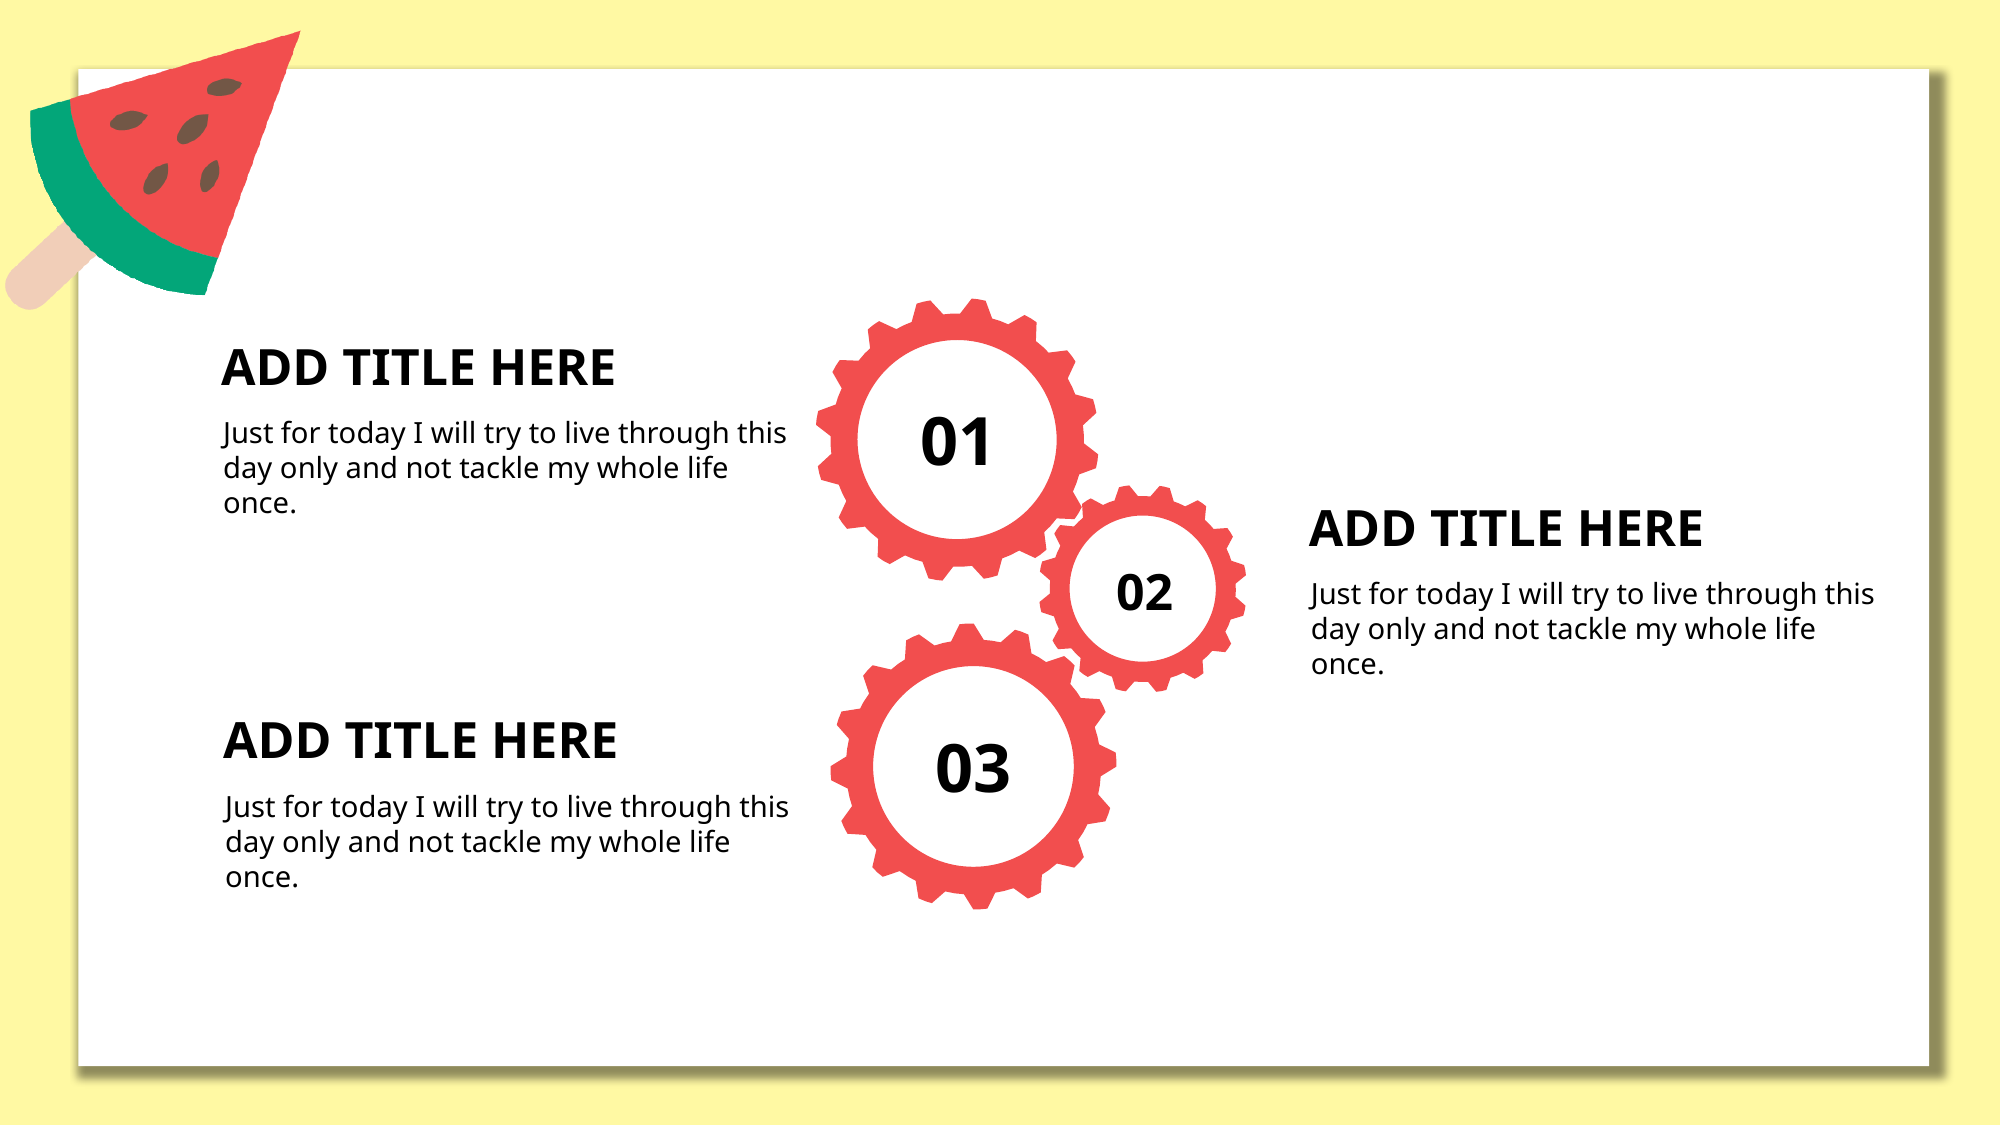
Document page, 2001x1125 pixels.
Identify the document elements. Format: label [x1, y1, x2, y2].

picture [0, 16, 418, 370]
text_box [208, 701, 834, 902]
text_box [77, 68, 1930, 1067]
text_box [206, 327, 832, 529]
text_box [815, 297, 1248, 910]
text_box [1293, 488, 1920, 690]
